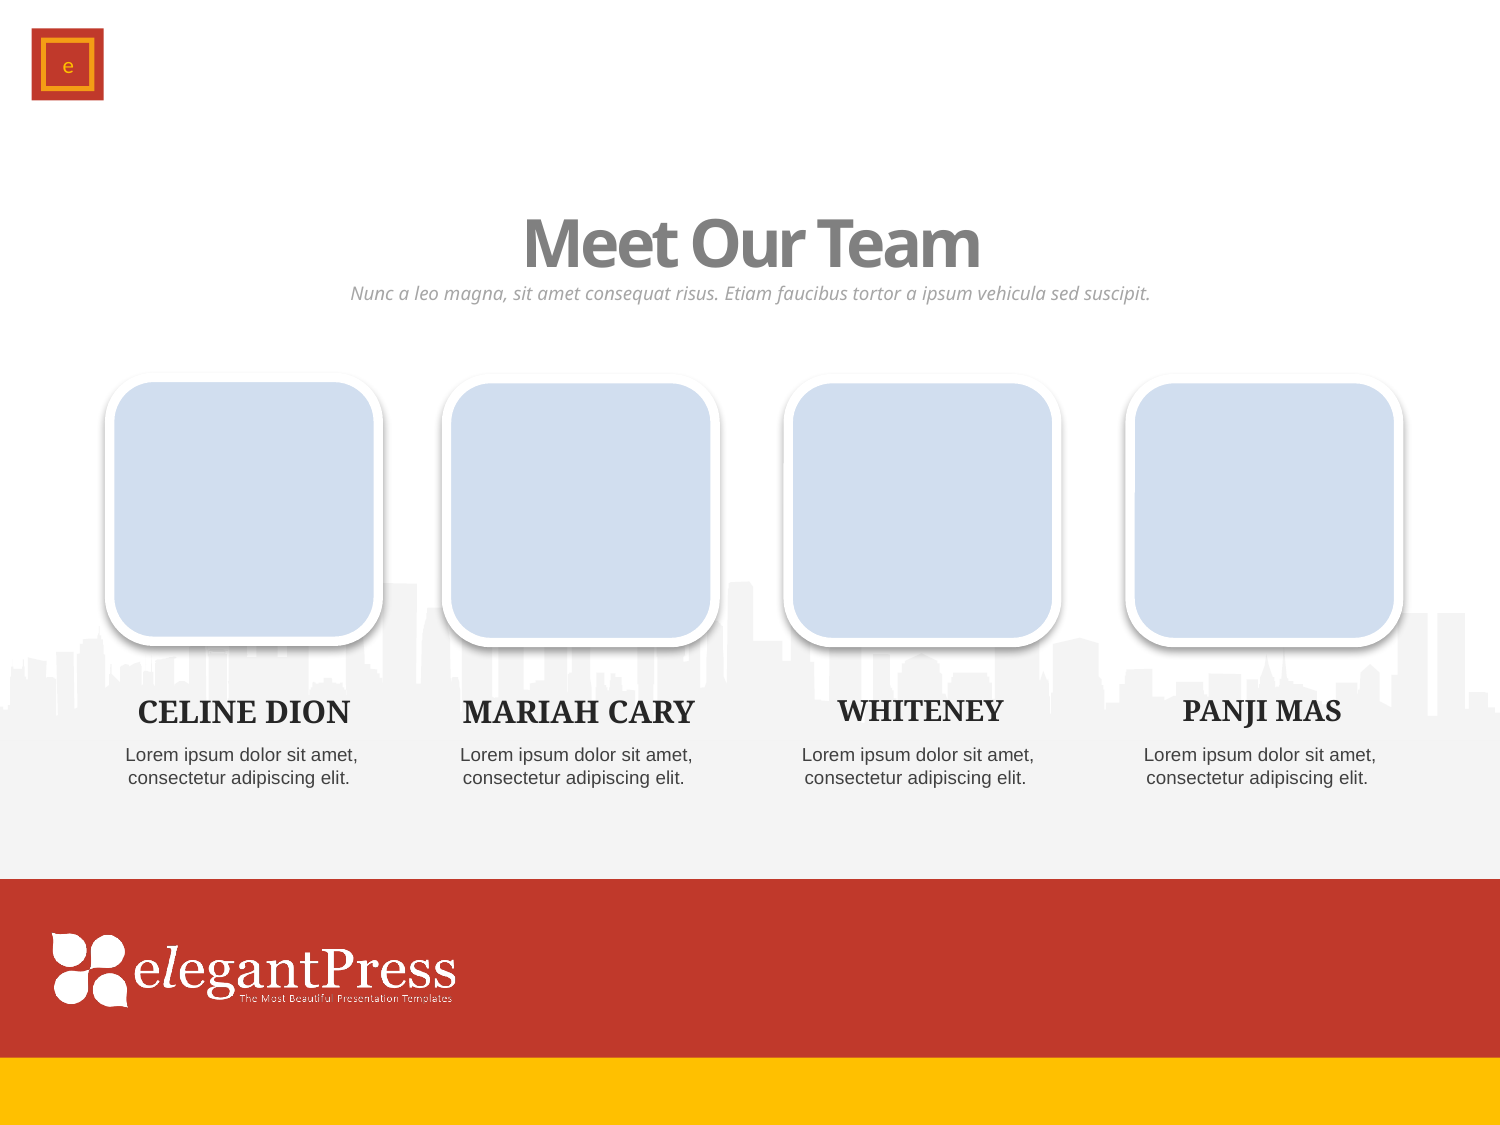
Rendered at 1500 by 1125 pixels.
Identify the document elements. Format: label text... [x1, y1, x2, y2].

text_box Lorem ipsum dolor sit amet, consectetur adipiscing elit. [111, 737, 372, 794]
text_box PANJI MAS [1130, 687, 1395, 734]
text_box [788, 359, 1057, 667]
text_box WHITENEY [788, 687, 1053, 734]
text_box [1129, 359, 1399, 667]
picture [43, 924, 460, 1018]
text_box Lorem ipsum dolor sit amet, consectetur adipiscing elit. [788, 737, 1049, 794]
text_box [109, 359, 379, 667]
text_box Meet Our Team [514, 196, 991, 277]
text_box Nunc a leo magna, sit amet consequat risus. Etiam faucibus tortor a ipsum vehicula sed suscipit. [92, 277, 1413, 308]
text_box CELINE DION [112, 687, 377, 736]
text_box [446, 359, 716, 667]
text_box Lorem ipsum dolor sit amet, consectetur adipiscing elit. [446, 737, 707, 794]
text_box MARIAH CARY [433, 687, 725, 736]
text_box Lorem ipsum dolor sit amet, consectetur adipiscing elit. [1129, 737, 1391, 794]
